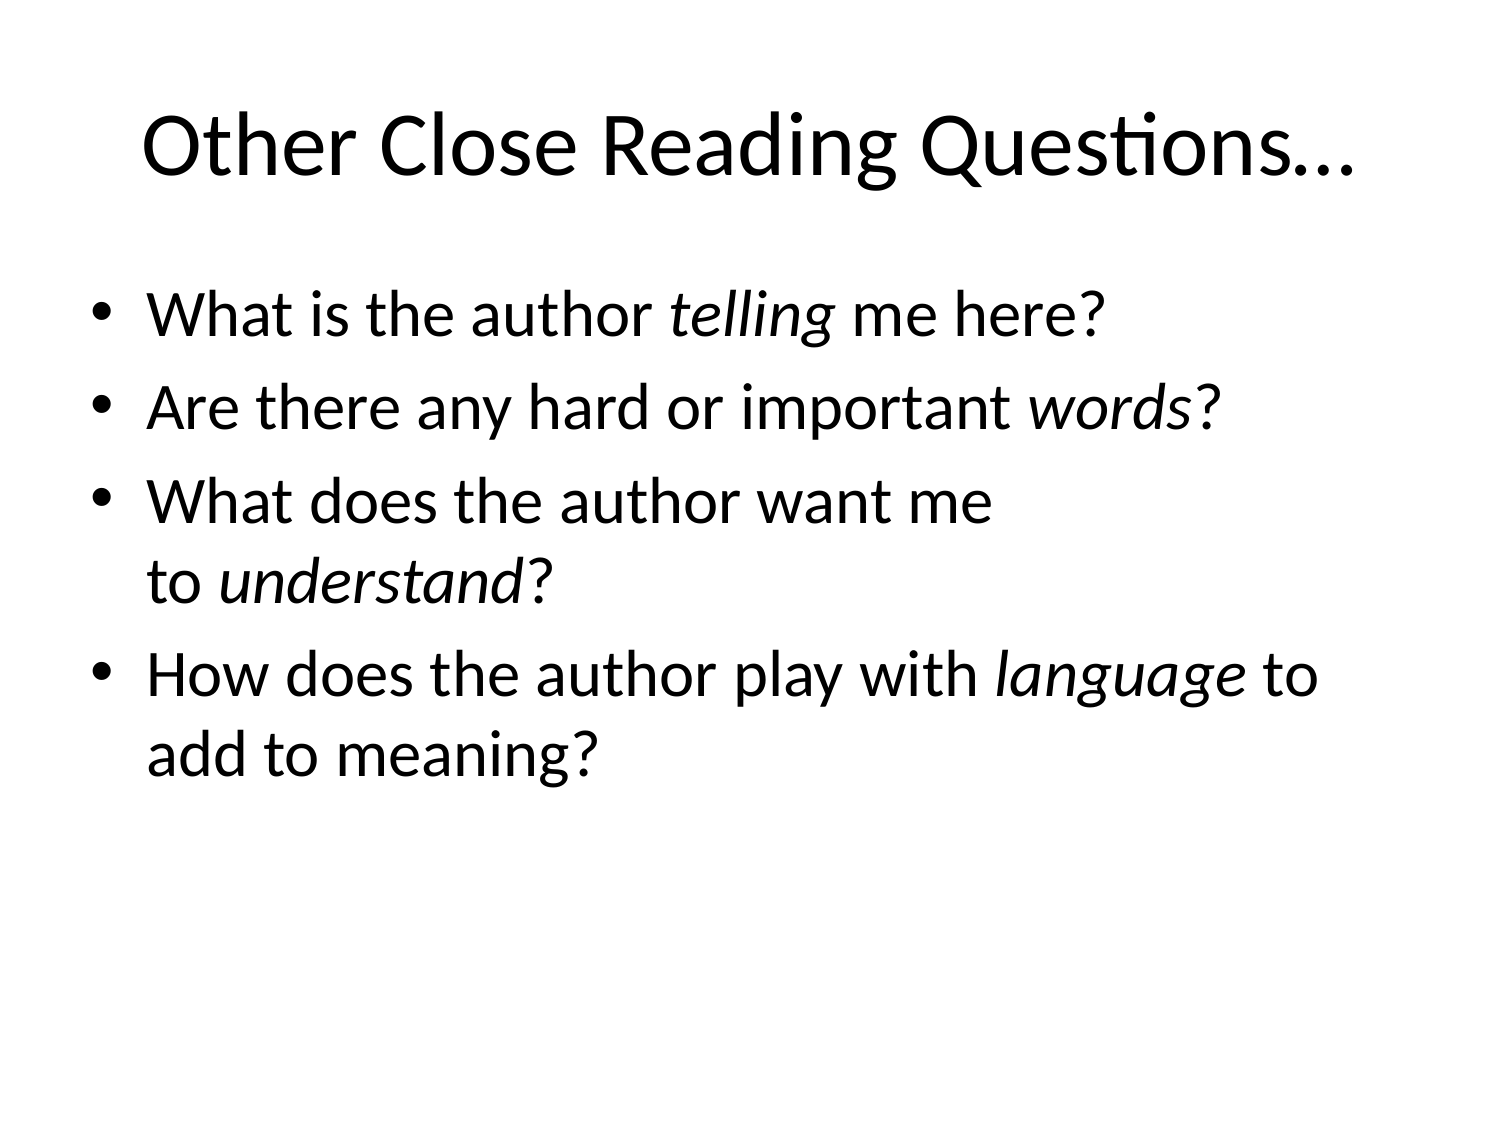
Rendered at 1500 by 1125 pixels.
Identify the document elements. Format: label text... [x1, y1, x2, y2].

title Other Close Reading Questions… [75, 45, 1425, 233]
list What is the author telling me here? Are there any hard or important words? What does the author want me to understand? How does the author play with language to add to meaning? [75, 262, 1425, 1005]
